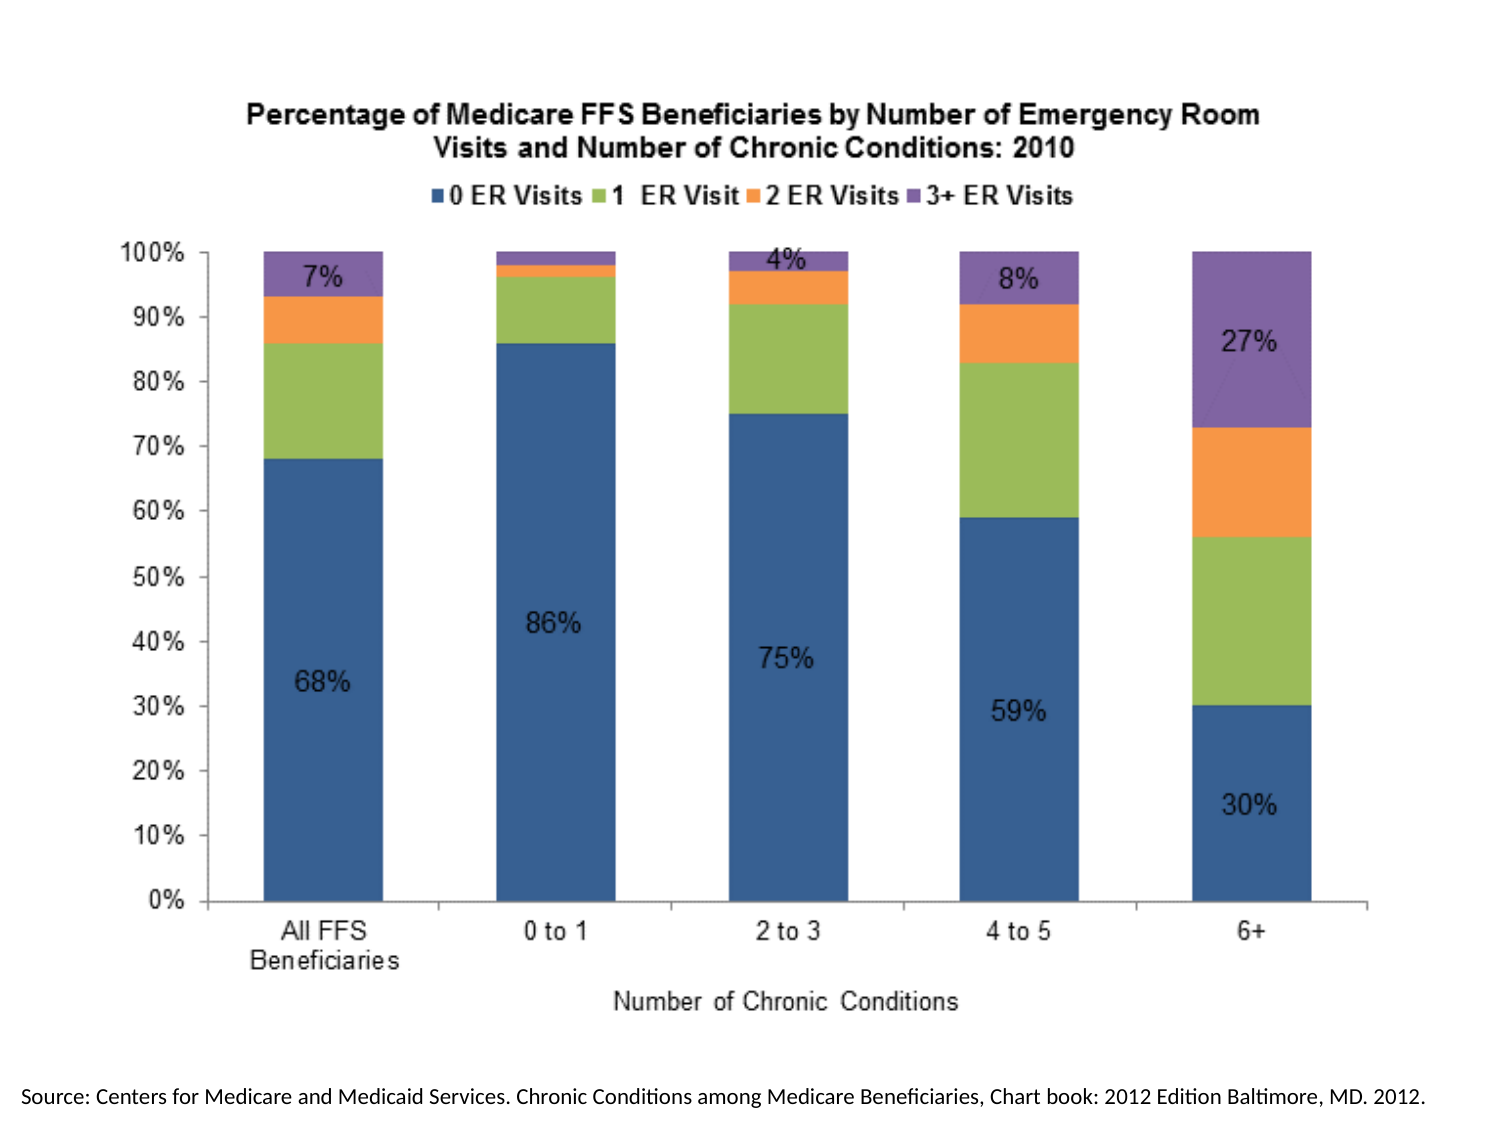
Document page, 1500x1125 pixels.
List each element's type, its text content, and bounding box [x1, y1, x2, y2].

footer Source: Centers for Medicare and Medicaid Services. Chronic Conditions among Medicare Beneficiaries, Chart book: 2012 Edition Baltimore, MD. 2012. [0, 1065, 1450, 1125]
picture [102, 74, 1398, 1048]
